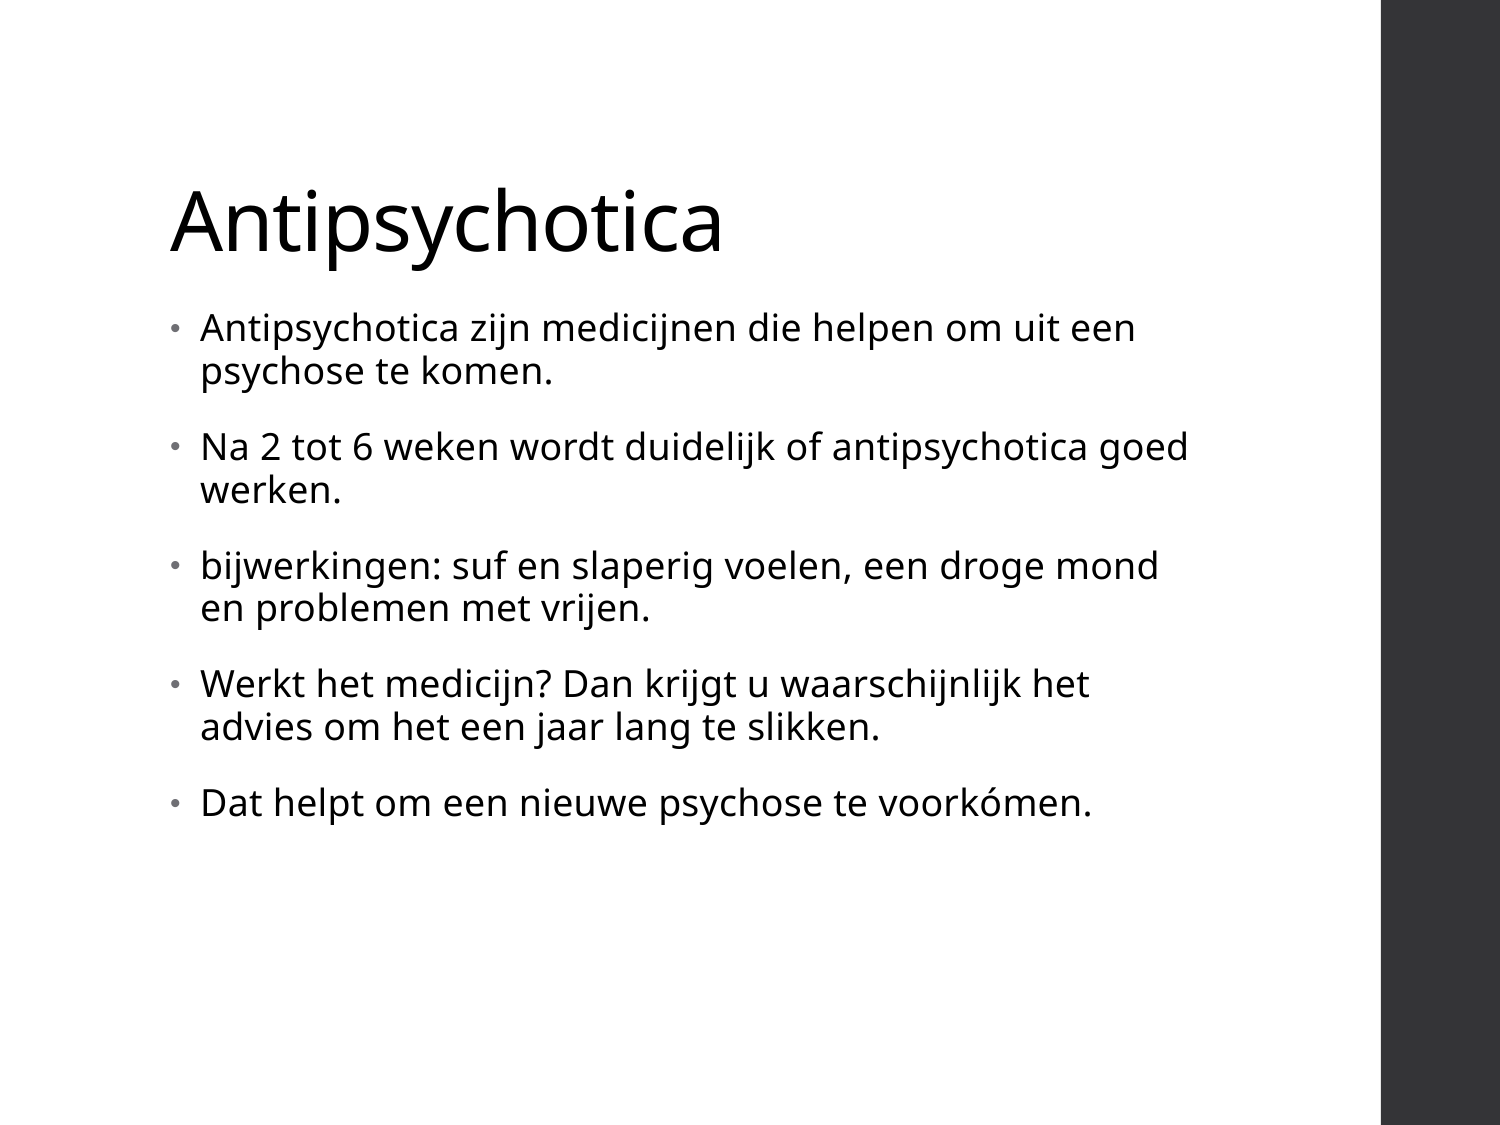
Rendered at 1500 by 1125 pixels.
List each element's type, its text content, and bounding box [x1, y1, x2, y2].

list Antipsychotica zijn medicijnen die helpen om uit een psychose te komen. Na 2 tot 6 weken wordt duidelijk of antipsychotica goed werken. bijwerkingen: suf en slaperig voelen, een droge mond en problemen met vrijen. Werkt het medicijn? Dan krijgt u waarschijnlijk het advies om het een jaar lang te slikken. Dat helpt om een nieuwe psychose te voorkómen. [155, 299, 1213, 1014]
title Antipsychotica [155, 60, 1348, 278]
